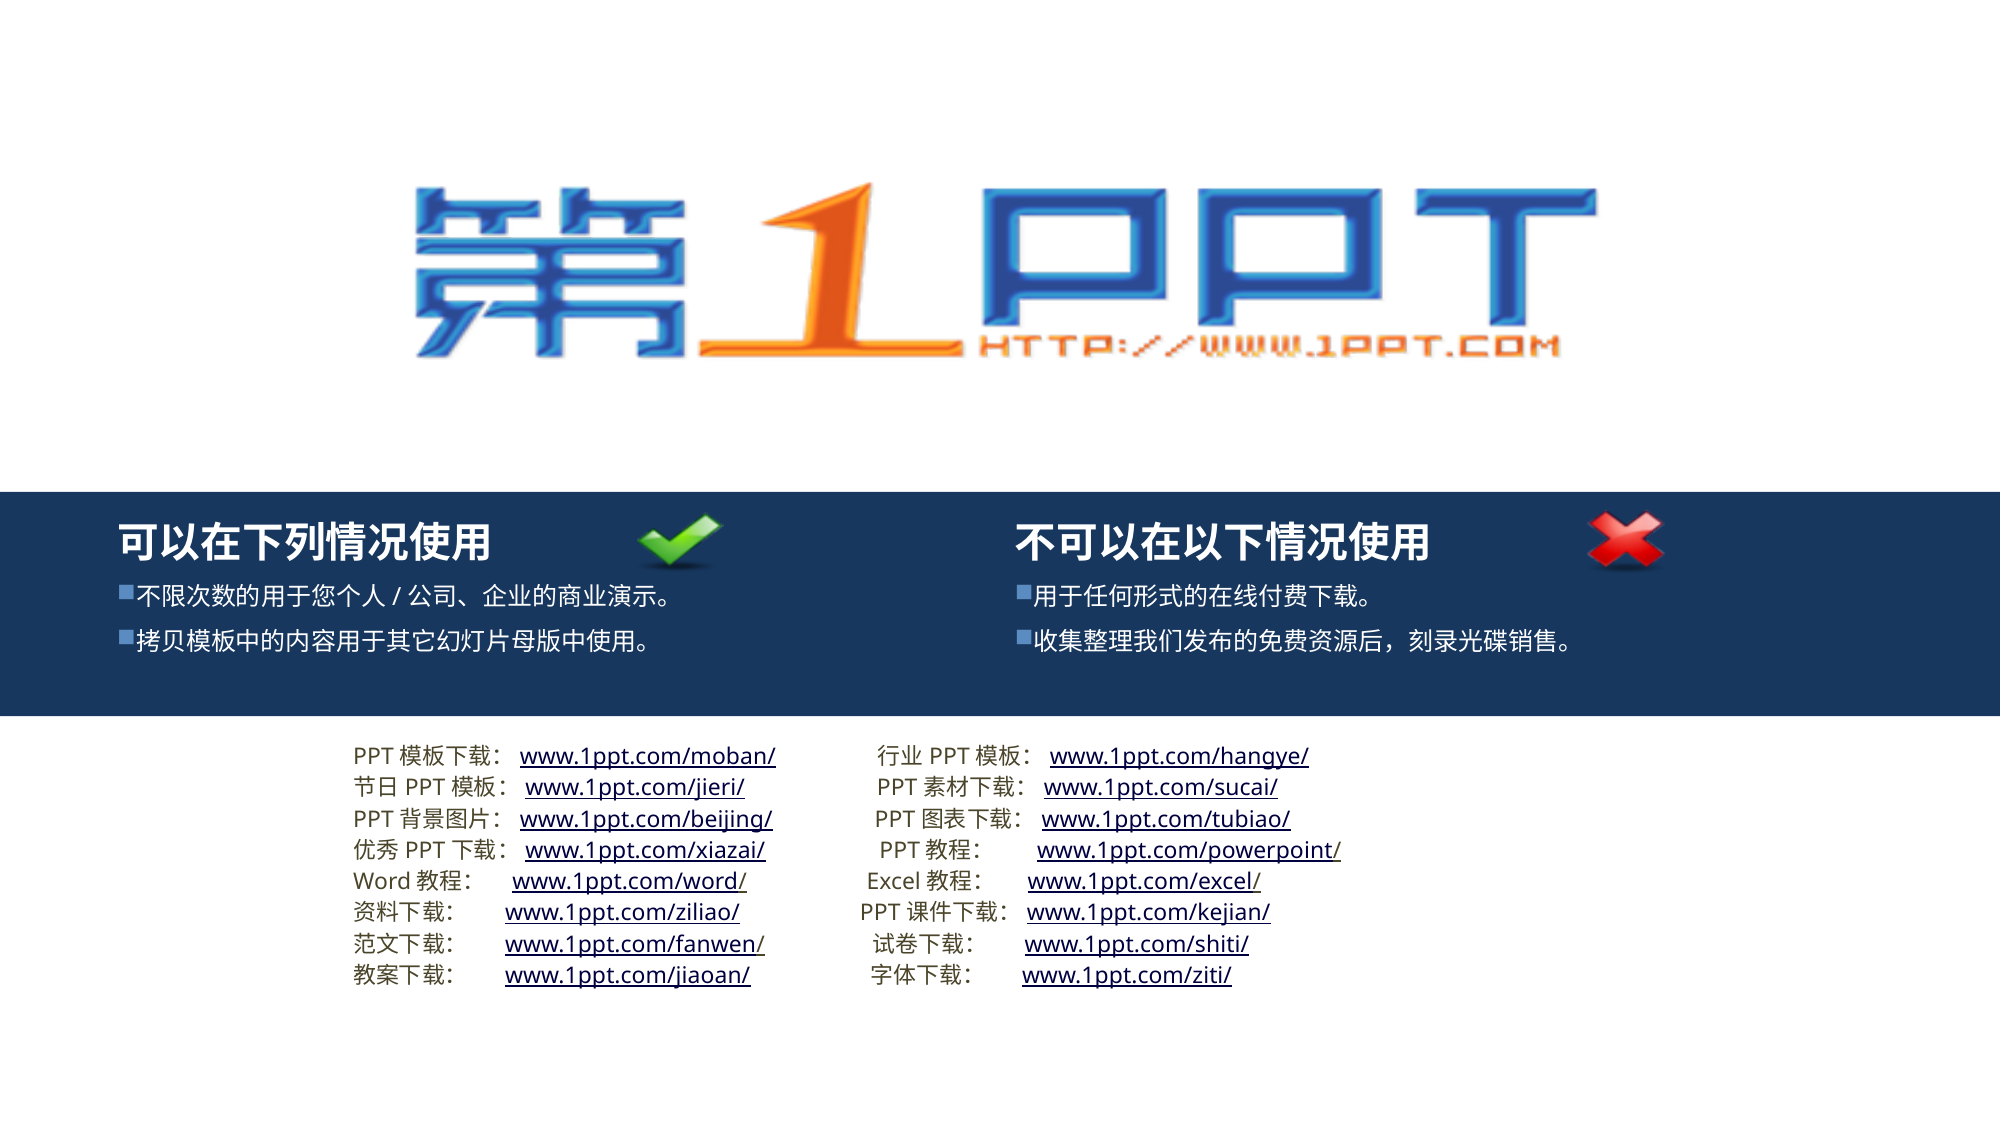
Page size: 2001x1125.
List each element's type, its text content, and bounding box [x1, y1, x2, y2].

picture [179, 51, 1867, 492]
picture [1581, 507, 1669, 573]
text_box [0, 491, 2000, 717]
picture [637, 507, 724, 573]
text_box PPT模板下载：www.1ppt.com/moban/ 行业PPT模板：www.1ppt.com/hangye/ 节日PPT模板：www.1ppt.com/jieri/ PPT素材下载：www.1ppt.com/sucai/ PPT背景图片：www.1ppt.com/beijing/ PPT图表下载：www.1ppt.com/tubiao/ 优秀PPT下载：www.1ppt.com/xiazai/ PPT教程： www.1ppt.com/powerpoint/ Word教程： www.1ppt.com/word/ Excel教程： www.1ppt.com/excel/ 资料下载： www.1ppt.com/ziliao/ PPT课件下载：www.1ppt.com/kejian/ 范文下载： www.1ppt.com/fanwen/ 试卷下载： www.1ppt.com/shiti/ 教案下载： www.1ppt.com/jiaoan/ 字体下载： www.1ppt.com/ziti/ [336, 762, 1752, 1008]
text_box 不可以在以下情况使用 用于任何形式的在线付费下载。 收集整理我们发布的免费资源后，刻录光碟销售。 [999, 508, 1898, 762]
text_box 可以在下列情况使用 不限次数的用于您个人/公司、企业的商业演示。 拷贝模板中的内容用于其它幻灯片母版中使用。 [102, 508, 1000, 774]
